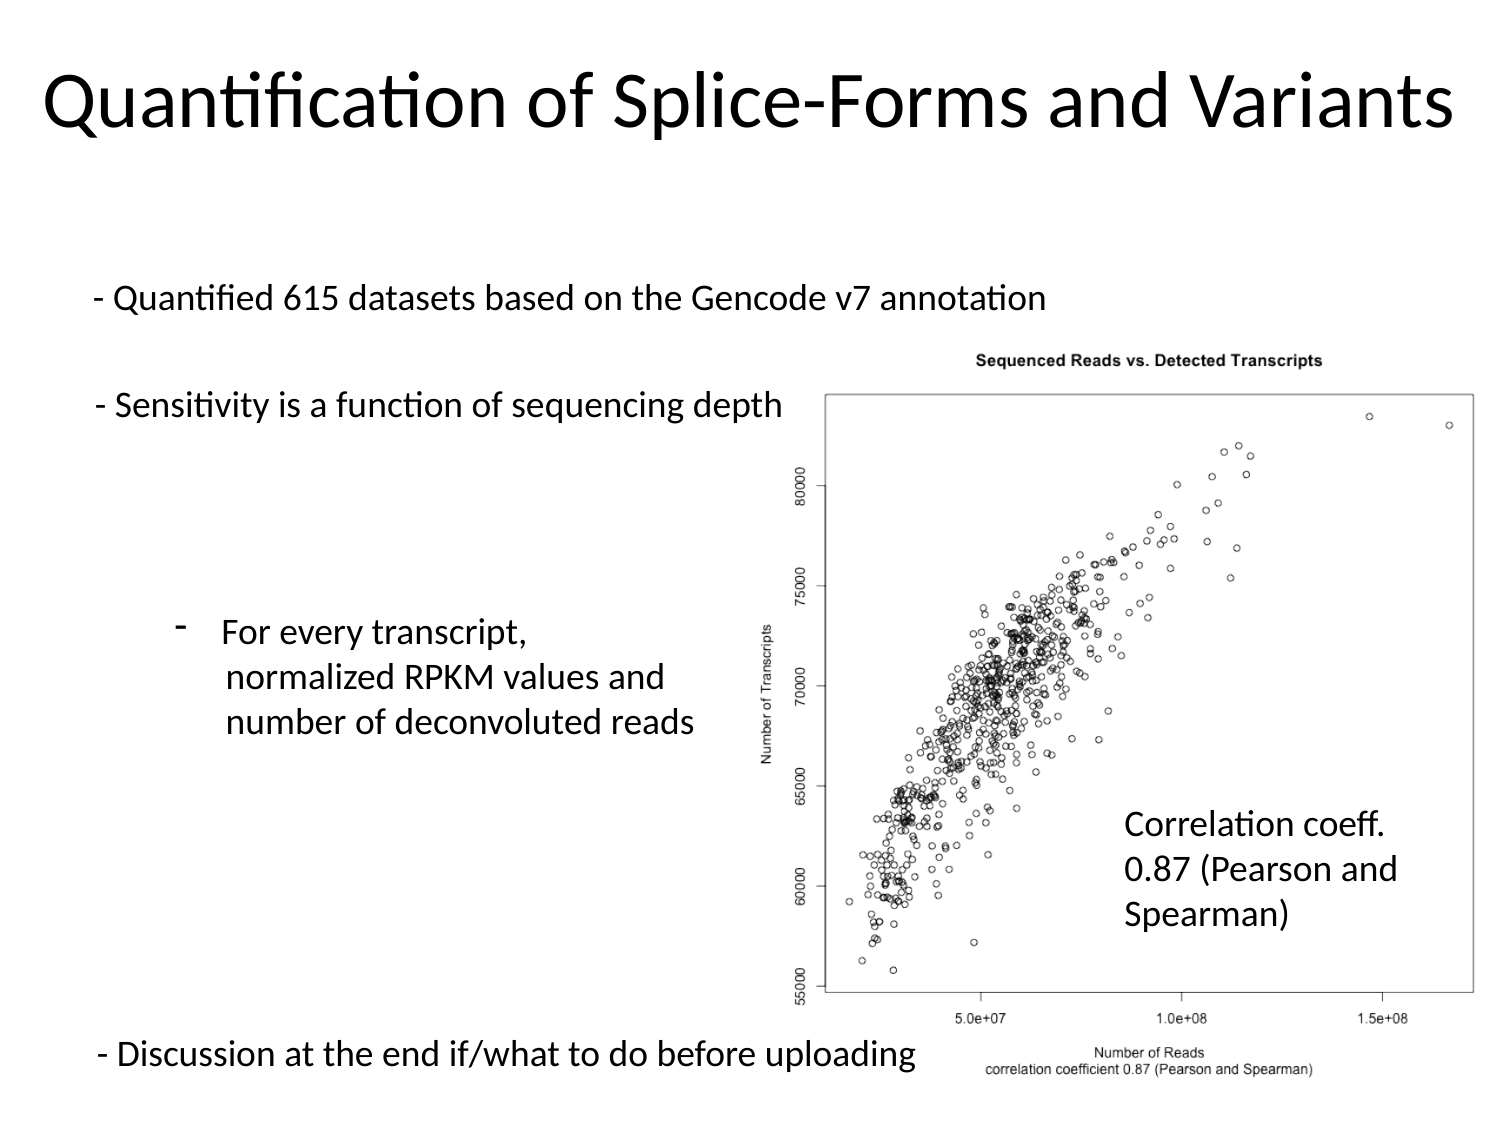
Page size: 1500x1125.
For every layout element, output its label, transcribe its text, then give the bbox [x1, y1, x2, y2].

text_box - Quantified 615 datasets based on the Gencode v7 annotation [78, 265, 1063, 326]
text_box For every transcript, normalized RPKM values and number of deconvoluted reads [159, 599, 711, 750]
text_box - Sensitivity is a function of sequencing depth [79, 372, 751, 433]
picture [756, 325, 1500, 1079]
text_box - Discussion at the end if/what to do before uploading [82, 1021, 752, 1082]
title Quantification of Splice-Forms and Variants [0, 1, 1500, 189]
